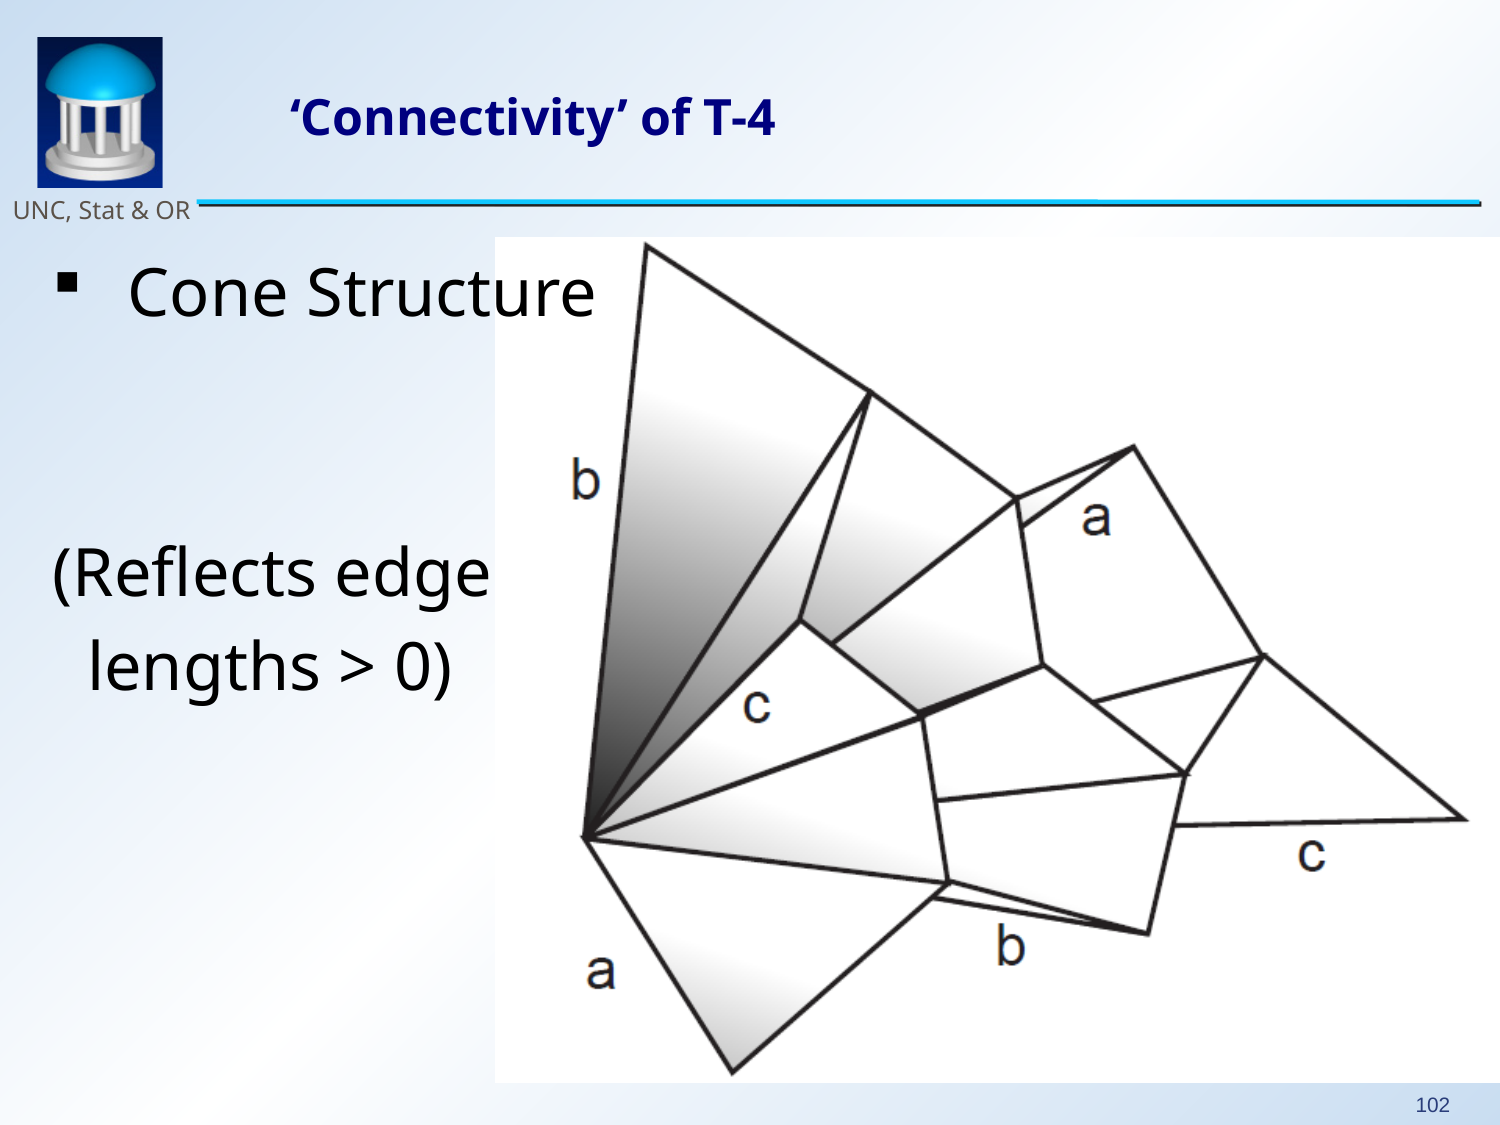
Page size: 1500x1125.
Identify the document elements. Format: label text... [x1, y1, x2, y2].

picture [495, 237, 1500, 1083]
list Cone Structure (Reflects edge lengths > 0) [37, 242, 489, 1026]
title ‘Connectivity’ of T-4 [274, 74, 1448, 156]
